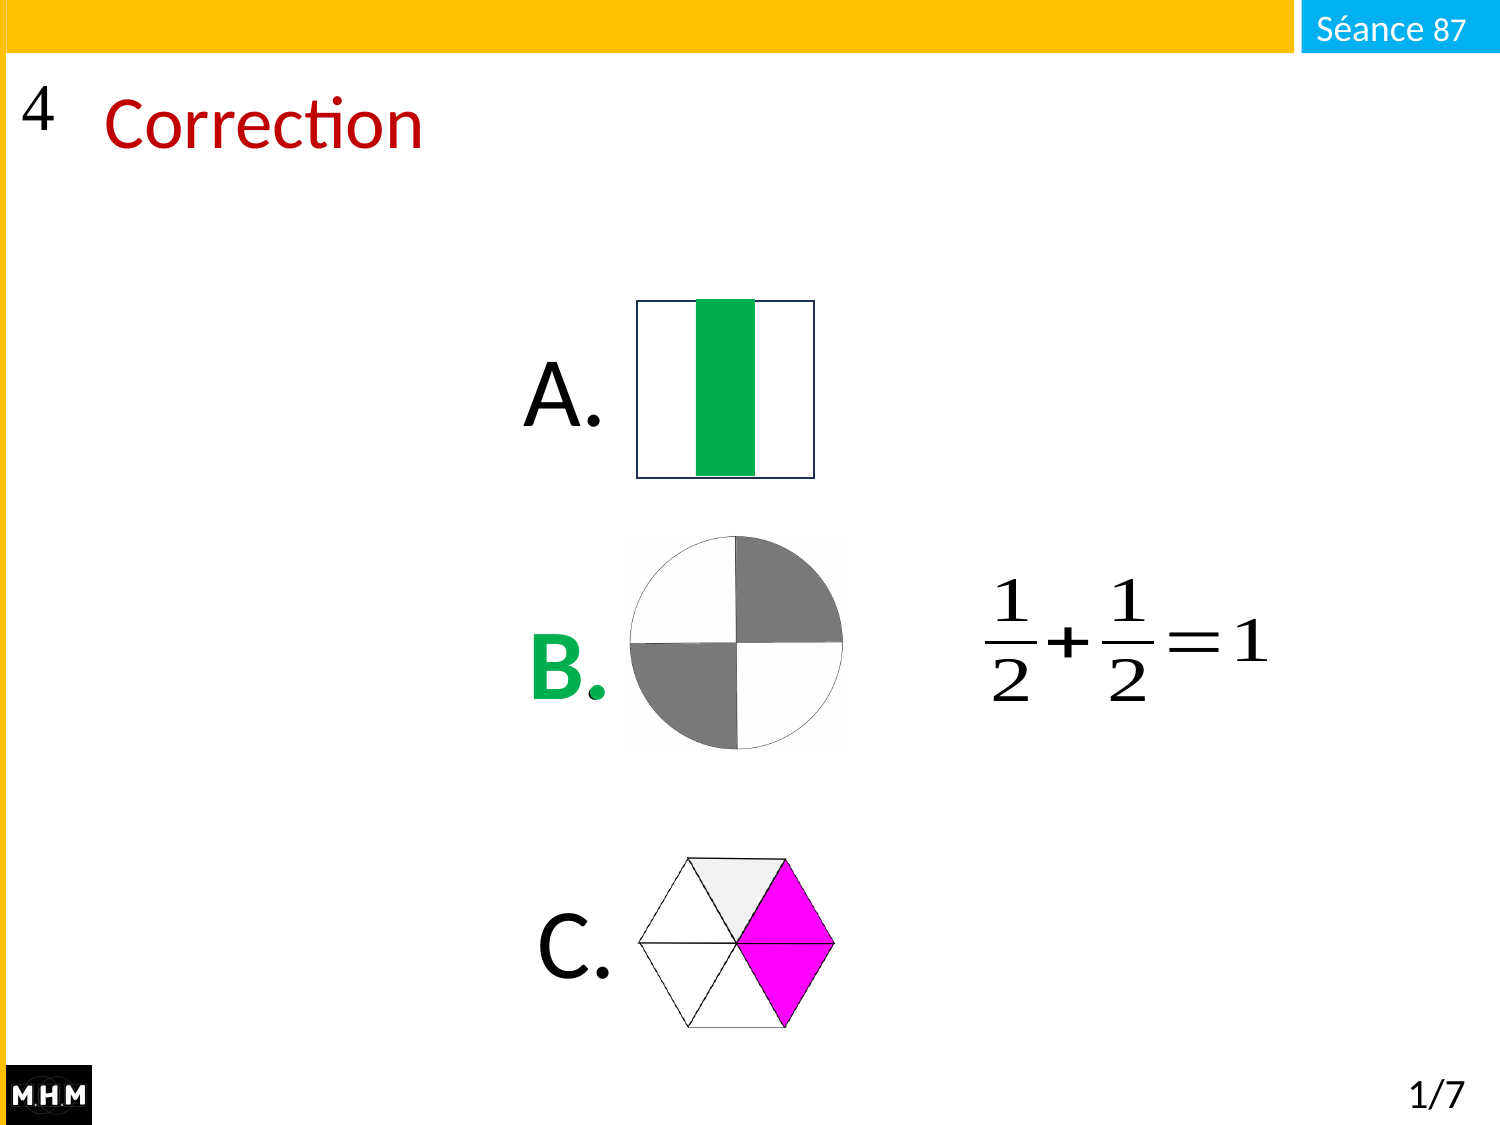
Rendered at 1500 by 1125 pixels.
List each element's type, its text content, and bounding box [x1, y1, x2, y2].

picture [636, 850, 836, 1028]
title Correction [89, 74, 1384, 174]
text_box A. [508, 319, 636, 455]
text_box [636, 300, 815, 479]
text_box B. [513, 592, 626, 727]
picture [626, 532, 847, 750]
text_box C. [522, 870, 636, 1006]
picture [6, 1065, 92, 1125]
text_box [695, 298, 756, 477]
list 1/7 [1373, 1064, 1500, 1125]
